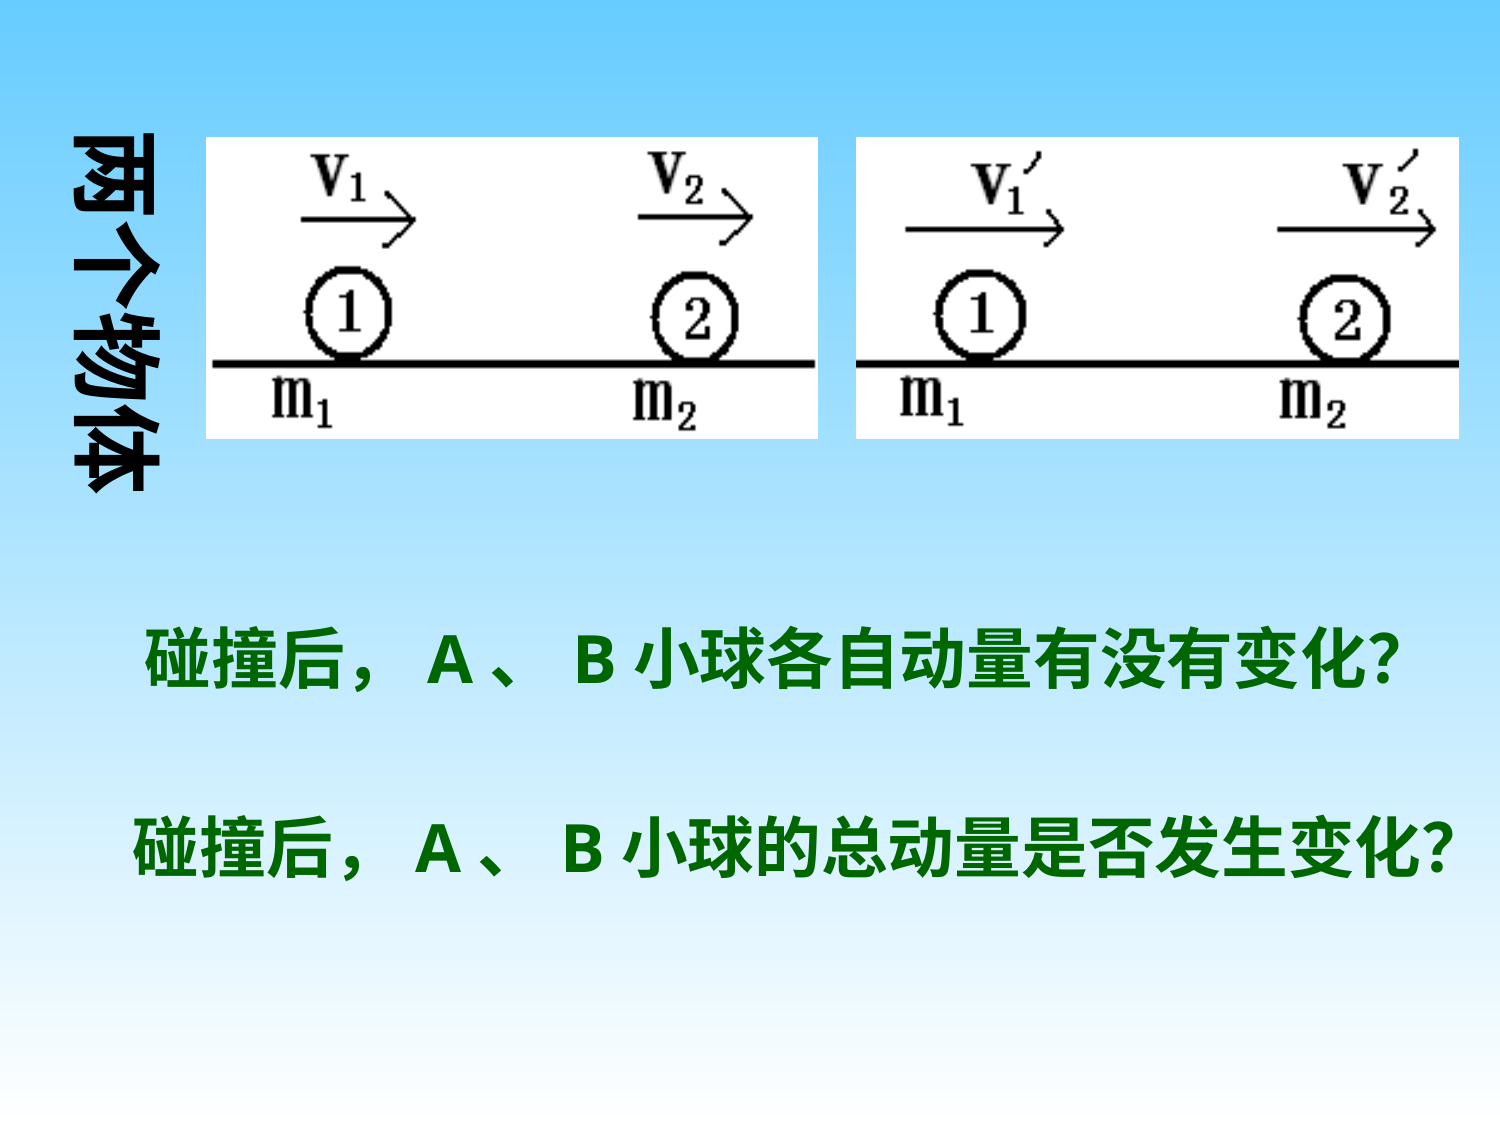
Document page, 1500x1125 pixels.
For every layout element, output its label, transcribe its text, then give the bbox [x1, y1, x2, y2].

picture [206, 136, 819, 439]
picture [855, 136, 1459, 439]
text_box 碰撞后，A、B小球的总动量是否发生变化？ [41, 798, 1500, 894]
text_box 两个物体 [41, 113, 182, 527]
text_box 碰撞后，A、B小球各自动量有没有变化？ [53, 609, 1441, 705]
